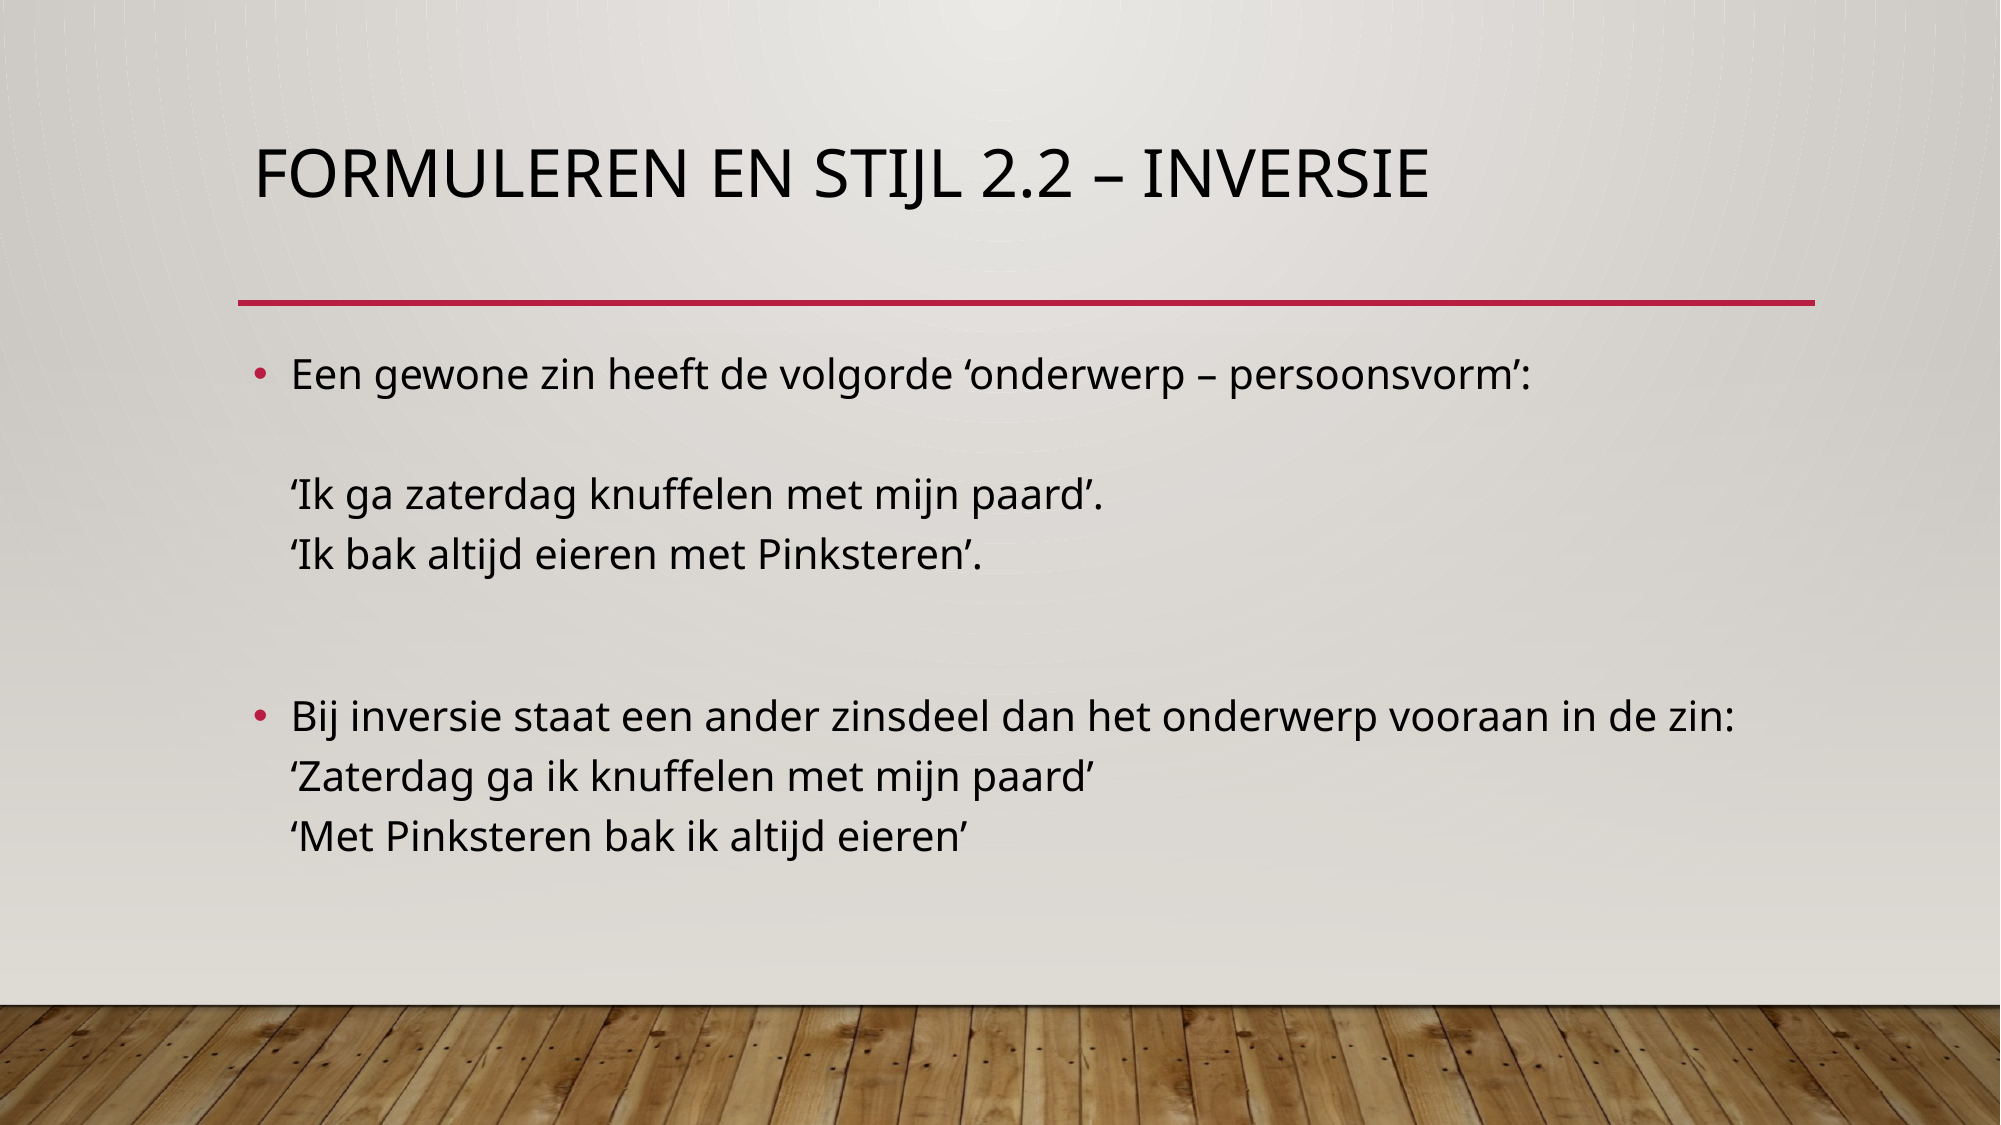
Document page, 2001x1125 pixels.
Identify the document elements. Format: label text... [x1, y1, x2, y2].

title Formuleren en stijl 2.2 – inversie [238, 131, 1814, 305]
picture [0, 1005, 2000, 1125]
list Een gewone zin heeft de volgorde ‘onderwerp – persoonsvorm’: ‘Ik ga zaterdag knuffelen met mijn paard’. ‘Ik bak altijd eieren met Pinksteren’. Bij inversie staat een ander zinsdeel dan het onderwerp vooraan in de zin: ‘Zaterdag ga ik knuffelen met mijn paard’ ‘Met Pinksteren bak ik altijd eieren’ [238, 330, 1814, 897]
